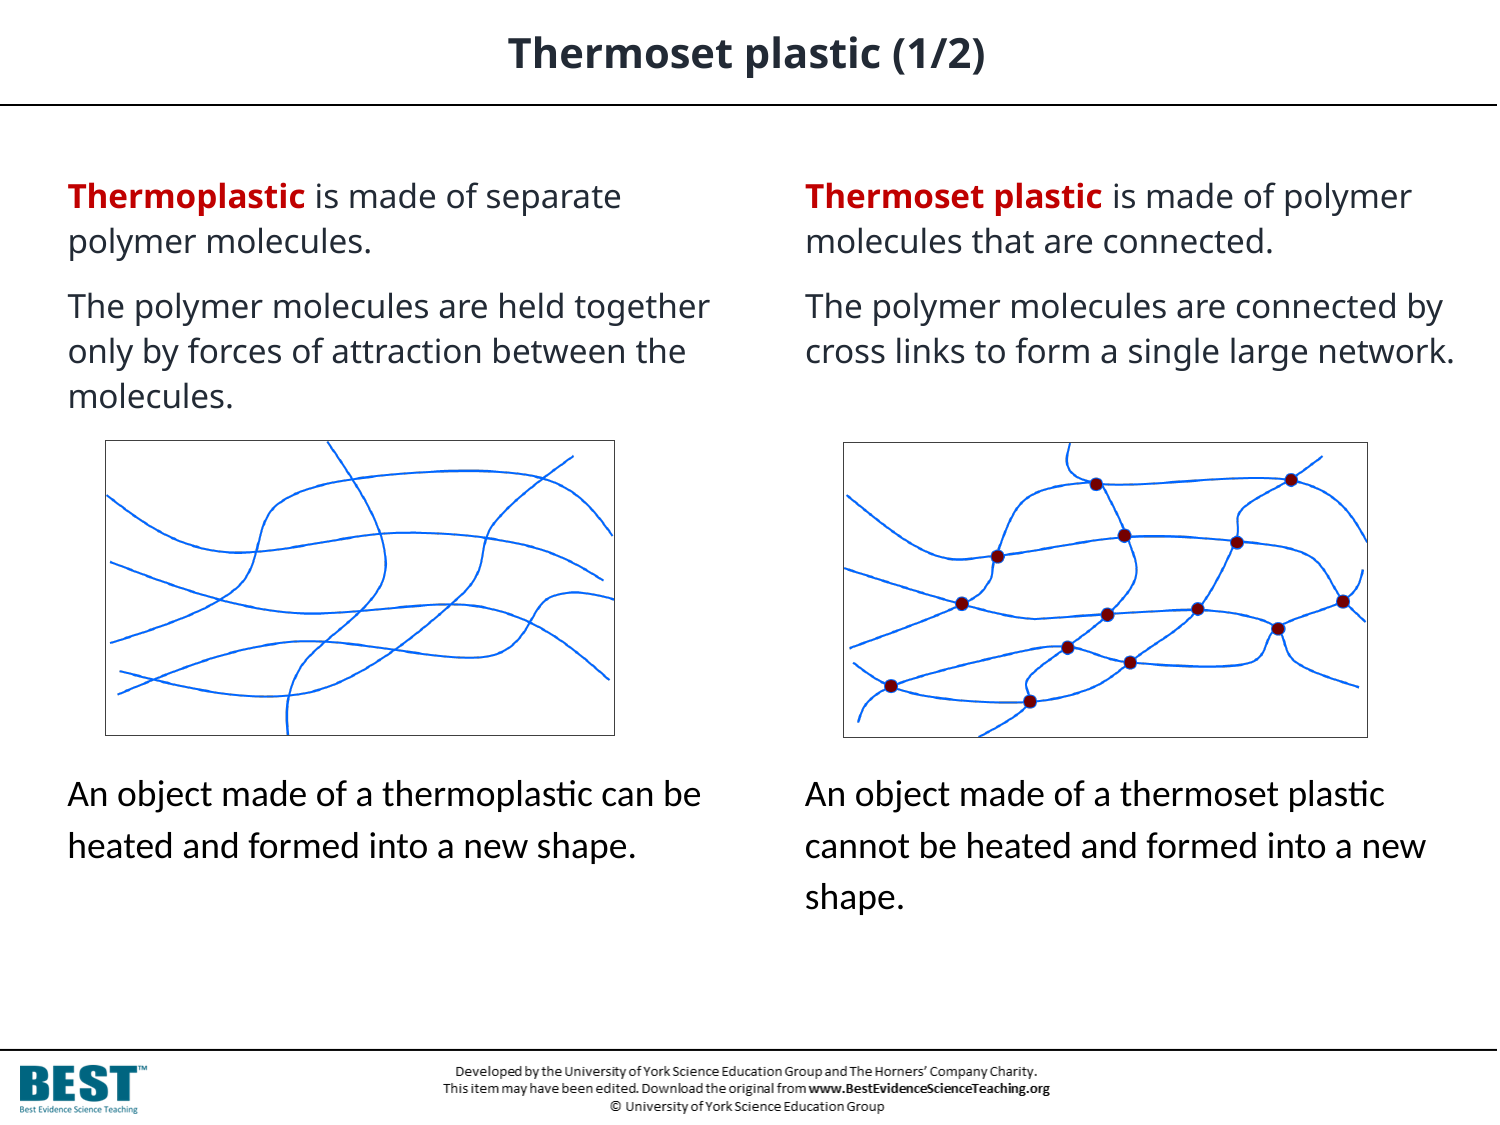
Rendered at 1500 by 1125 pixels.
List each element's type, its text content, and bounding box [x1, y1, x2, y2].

picture [0, 104, 1498, 1125]
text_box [52, 161, 738, 1014]
text_box Thermoset plastic (1/2) [23, 4, 1471, 99]
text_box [790, 161, 1476, 990]
